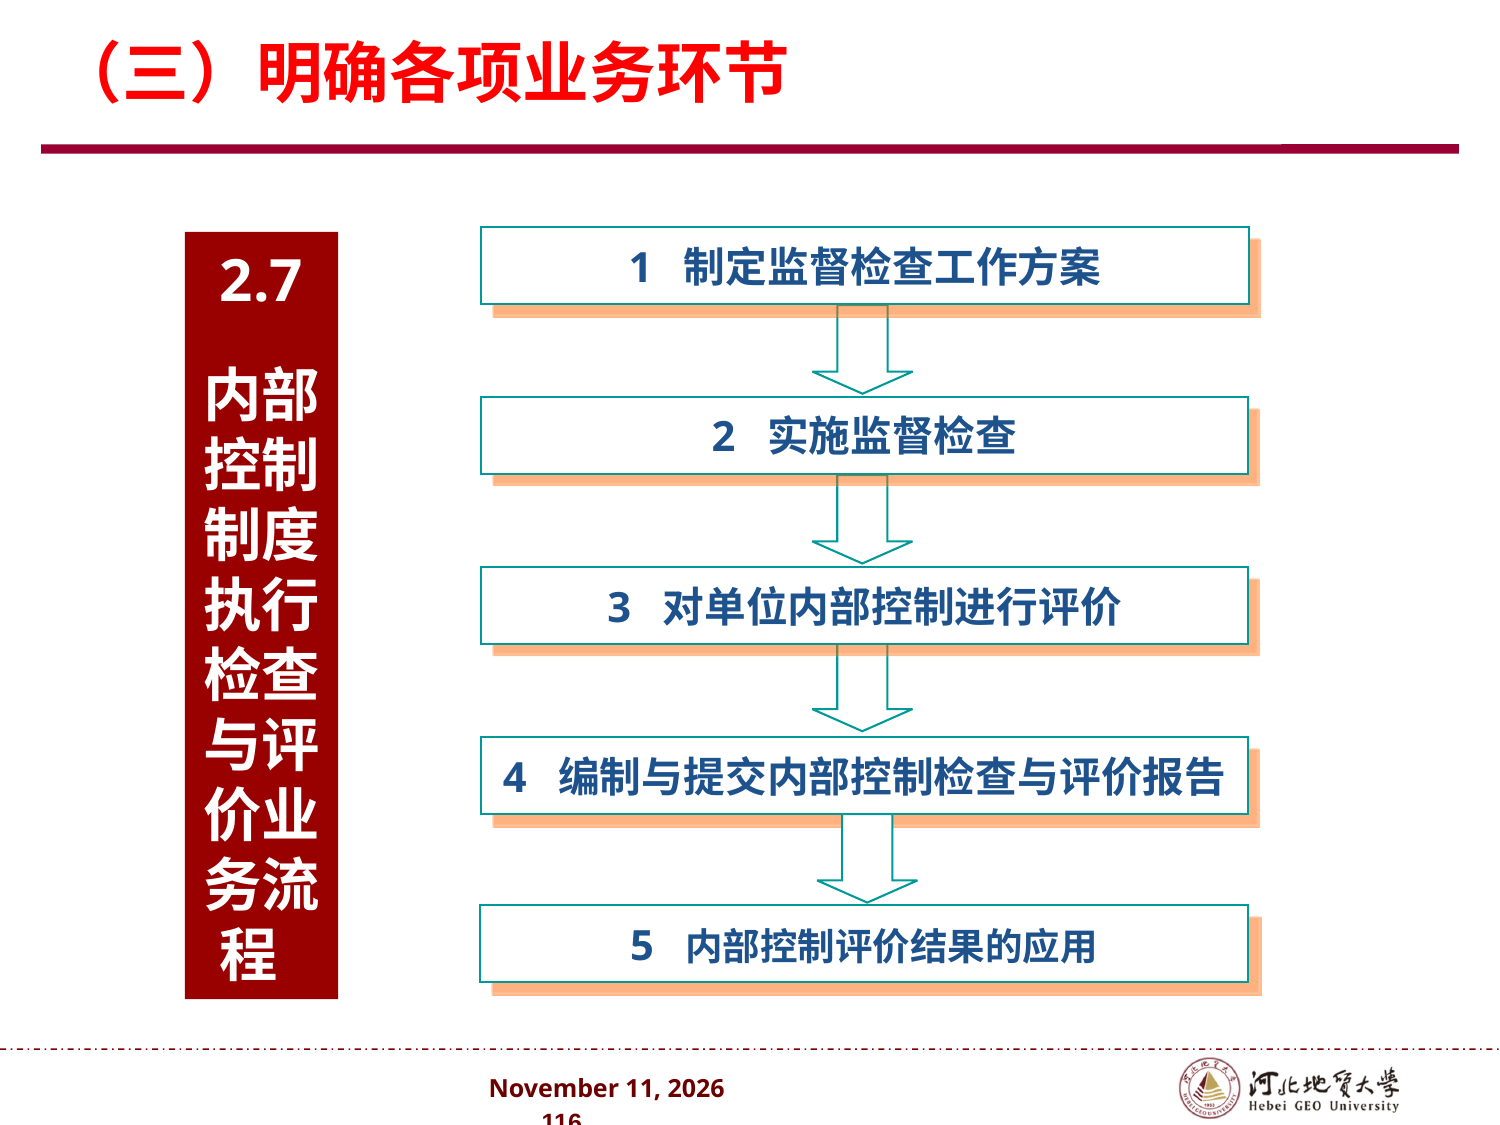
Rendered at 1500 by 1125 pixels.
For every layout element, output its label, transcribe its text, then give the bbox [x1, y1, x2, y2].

text_box 5 内部控制评价结果的应用 [480, 905, 1248, 982]
text_box 2 实施监督检查 [481, 396, 1249, 474]
text_box 1 制定监督检查工作方案 [481, 227, 1249, 304]
text_box [812, 317, 913, 394]
picture [1159, 1049, 1420, 1125]
text_box （三）明确各项业务环节 [41, 17, 1459, 124]
text_box 3 对单位内部控制进行评价 [481, 567, 1249, 644]
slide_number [473, 1064, 990, 1109]
text_box [812, 657, 913, 732]
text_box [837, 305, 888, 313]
text_box [817, 814, 918, 903]
text_box [812, 487, 913, 564]
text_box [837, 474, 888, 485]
text_box 2.7 内部控制制度执行检查与评价业务流程 [184, 231, 339, 1000]
text_box 4 编制与提交内部控制检查与评价报告 [481, 737, 1249, 814]
